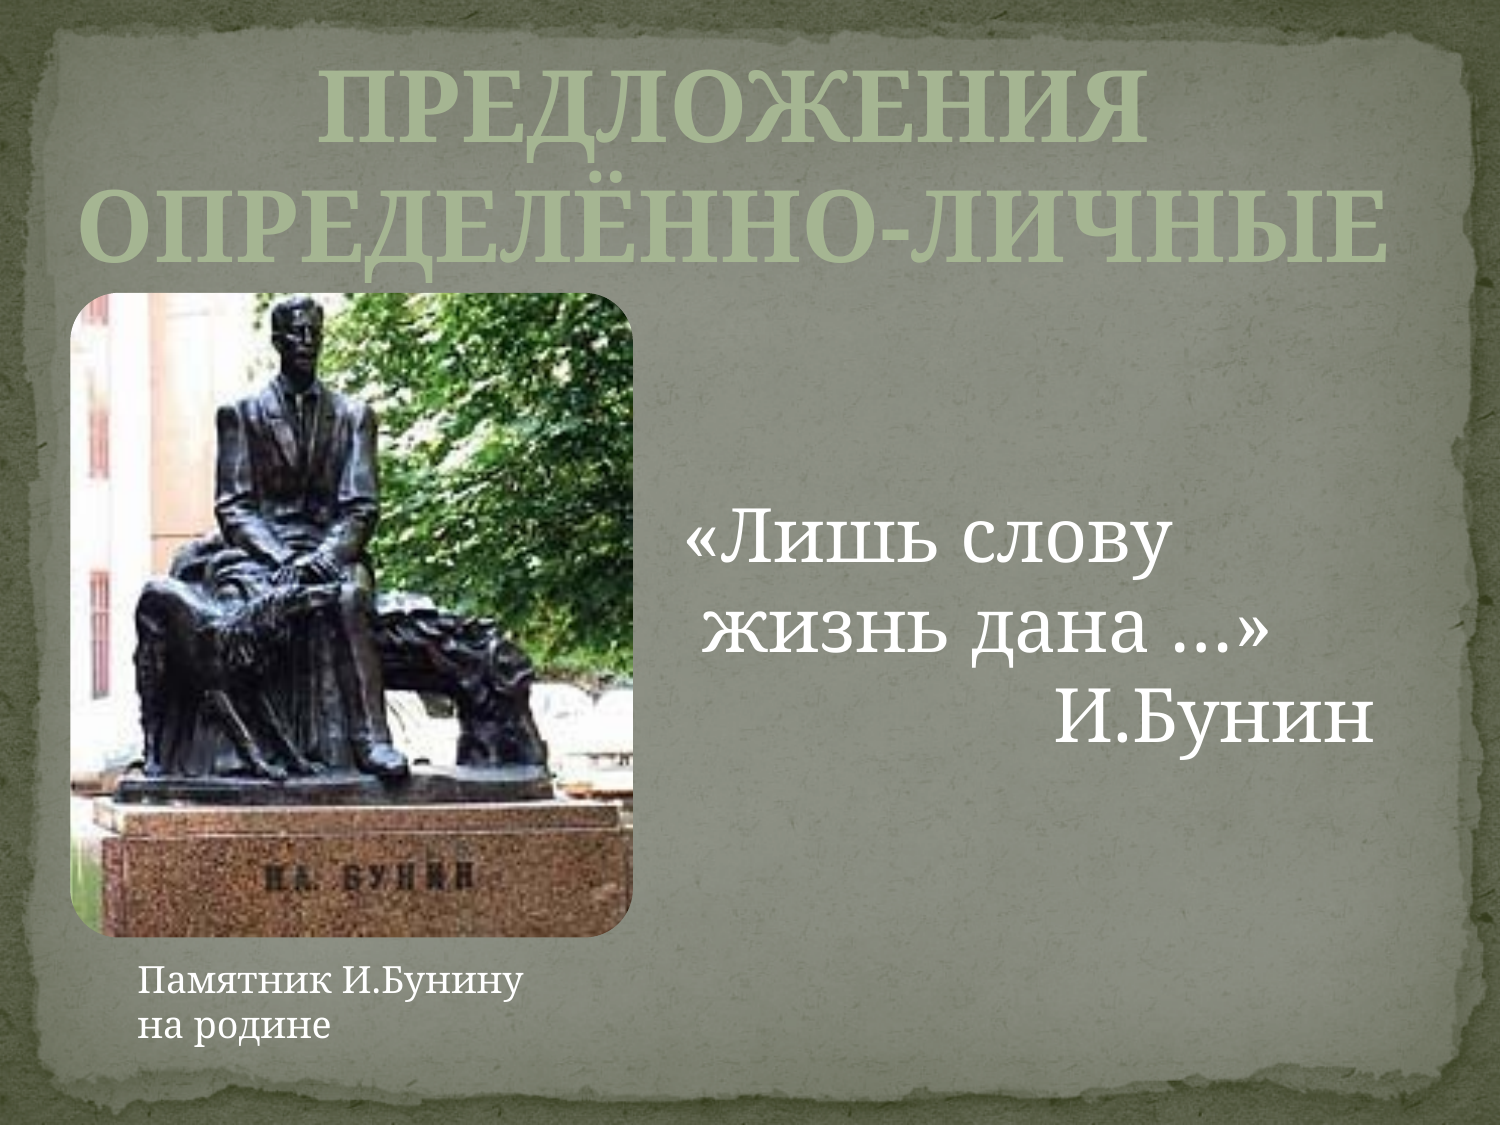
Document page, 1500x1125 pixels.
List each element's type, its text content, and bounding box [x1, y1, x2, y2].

picture [70, 292, 633, 938]
text_box «Лишь слову жизнь дана …» И.Бунин [667, 480, 1395, 766]
text_box ПРЕДЛОЖЕНИЯ ОПРЕДЕЛЁННО-ЛИЧНЫЕ [60, 35, 1407, 290]
text_box Памятник И.Бунину на родине [122, 949, 549, 1054]
